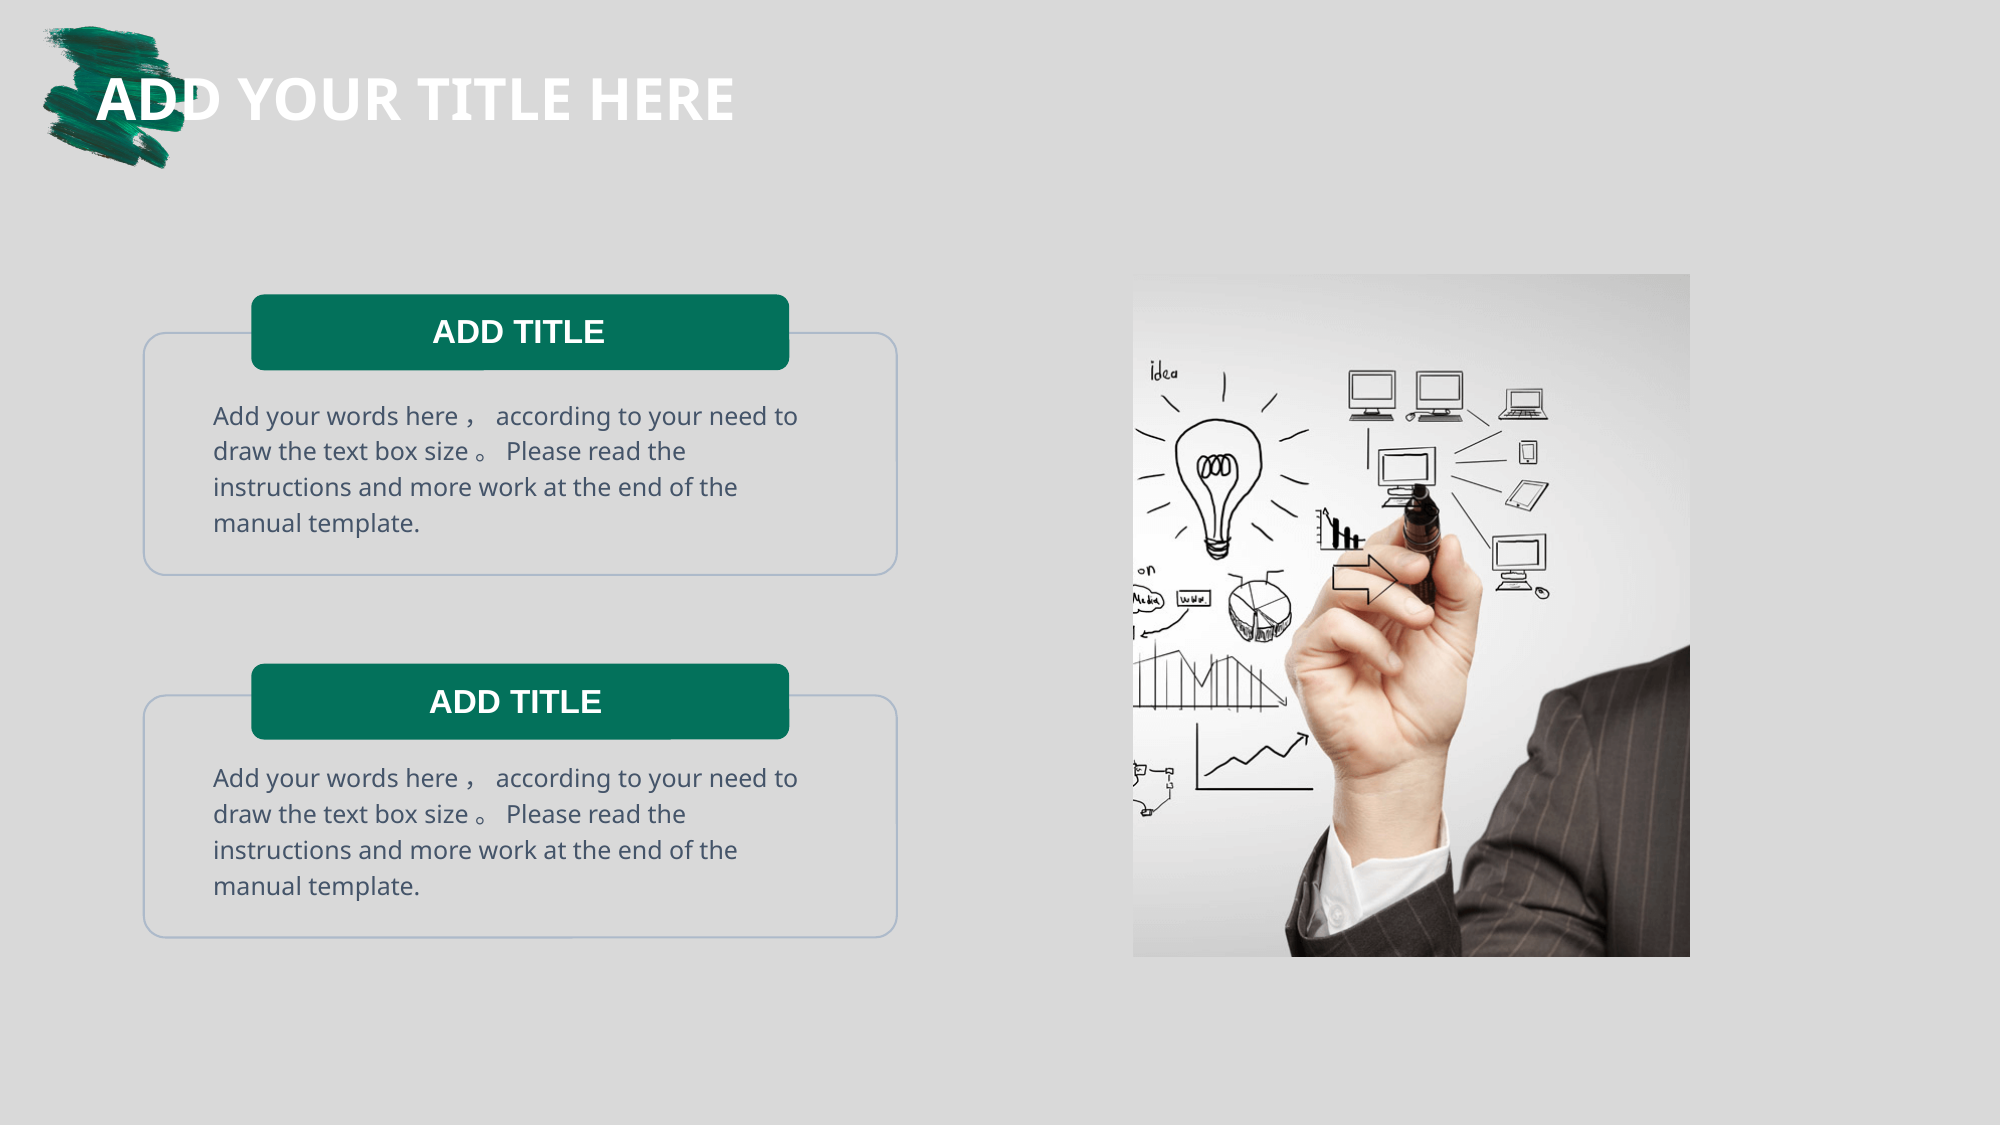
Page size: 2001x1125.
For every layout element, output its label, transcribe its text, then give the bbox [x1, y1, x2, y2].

picture [42, 26, 199, 169]
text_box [143, 663, 897, 938]
text_box ADD YOUR TITLE HERE [199, 54, 793, 140]
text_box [143, 294, 897, 575]
picture [1133, 274, 1690, 957]
